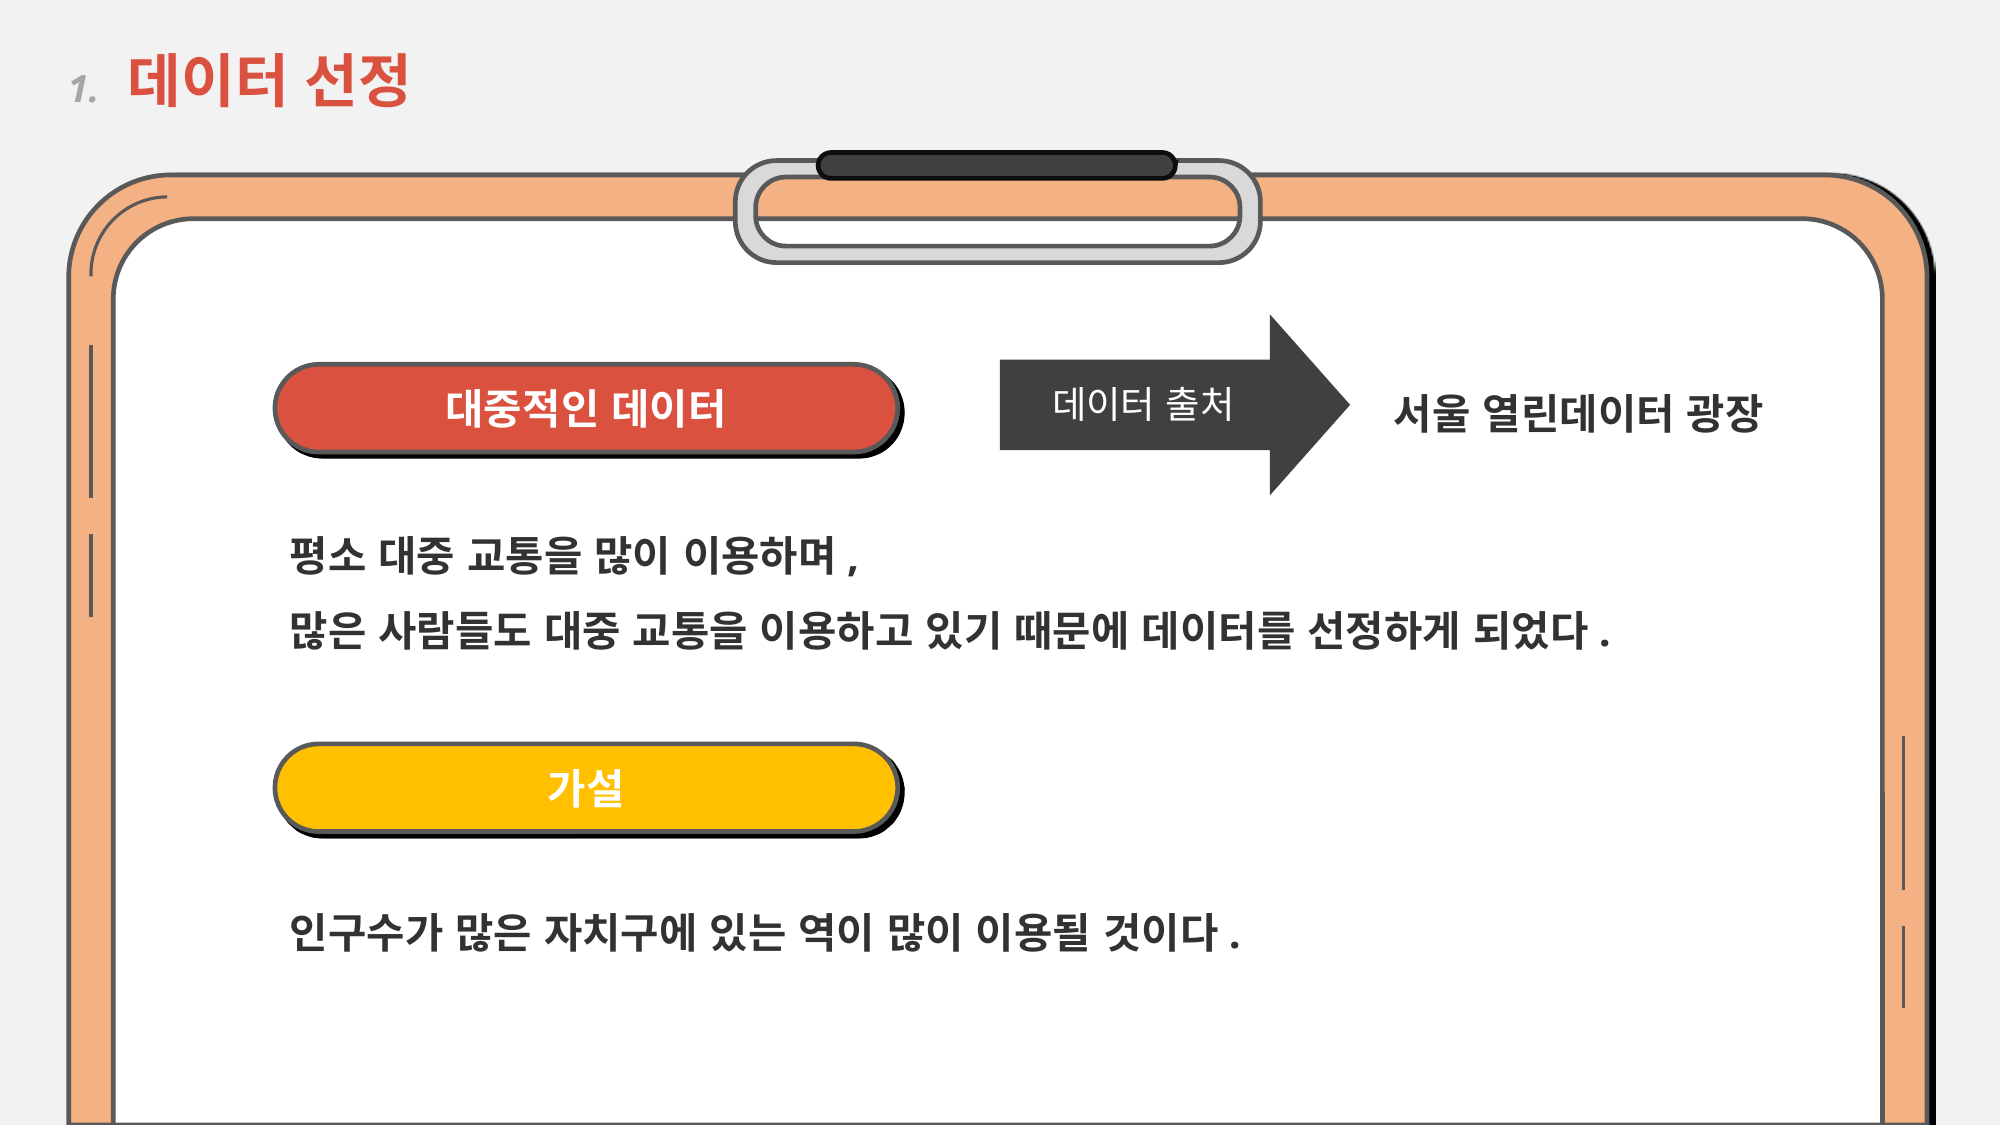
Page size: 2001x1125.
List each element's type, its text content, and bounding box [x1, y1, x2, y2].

text_box 1. 데이터 선정 [53, 1, 1060, 122]
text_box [999, 314, 1798, 496]
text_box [68, 152, 1928, 1125]
